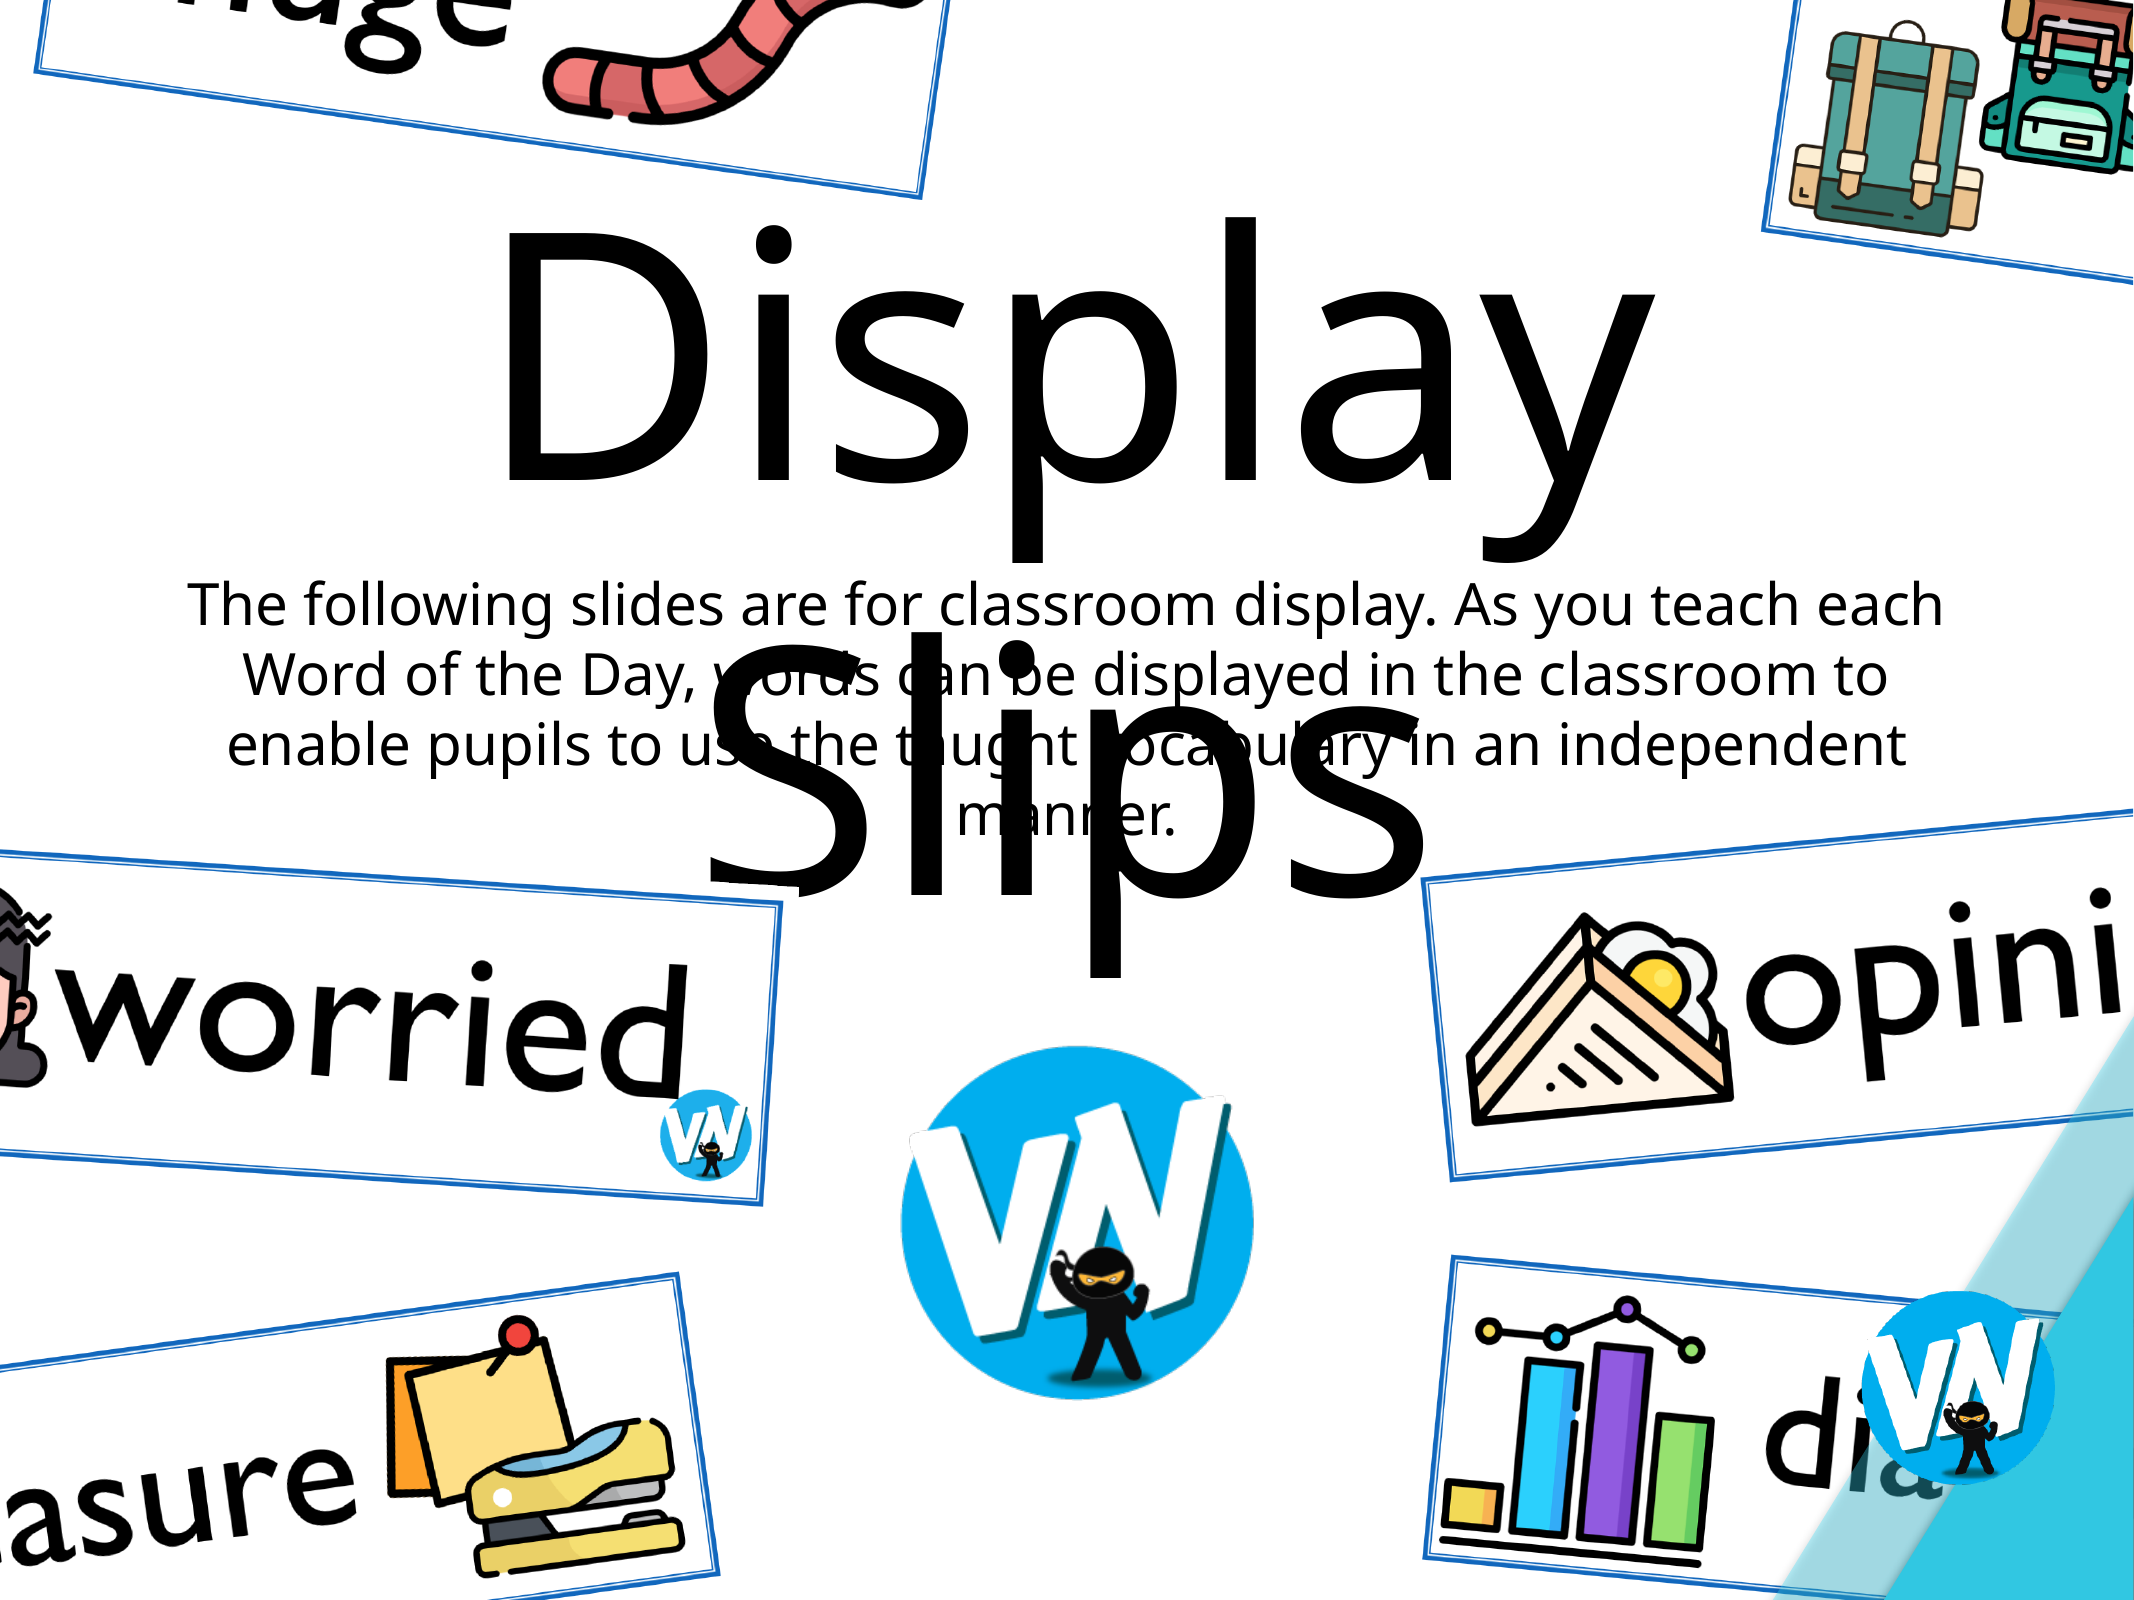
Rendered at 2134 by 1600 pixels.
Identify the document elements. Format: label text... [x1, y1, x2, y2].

picture [1766, 0, 2134, 311]
picture [859, 1041, 1300, 1407]
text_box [1963, 235, 2134, 1600]
text_box The following slides are for classroom display. As you teach each Word of the Day, words can be displayed in the classroom to enable pupils to use the taught vocabulary in an independent manner. [174, 559, 1956, 856]
picture [0, 1256, 734, 1600]
picture [23, 0, 962, 214]
picture [1416, 1245, 2080, 1600]
text_box Display Slips [174, 126, 1956, 559]
picture [0, 835, 798, 1224]
text_box Display Slips [797, 856, 1419, 973]
picture [1423, 815, 1963, 1197]
